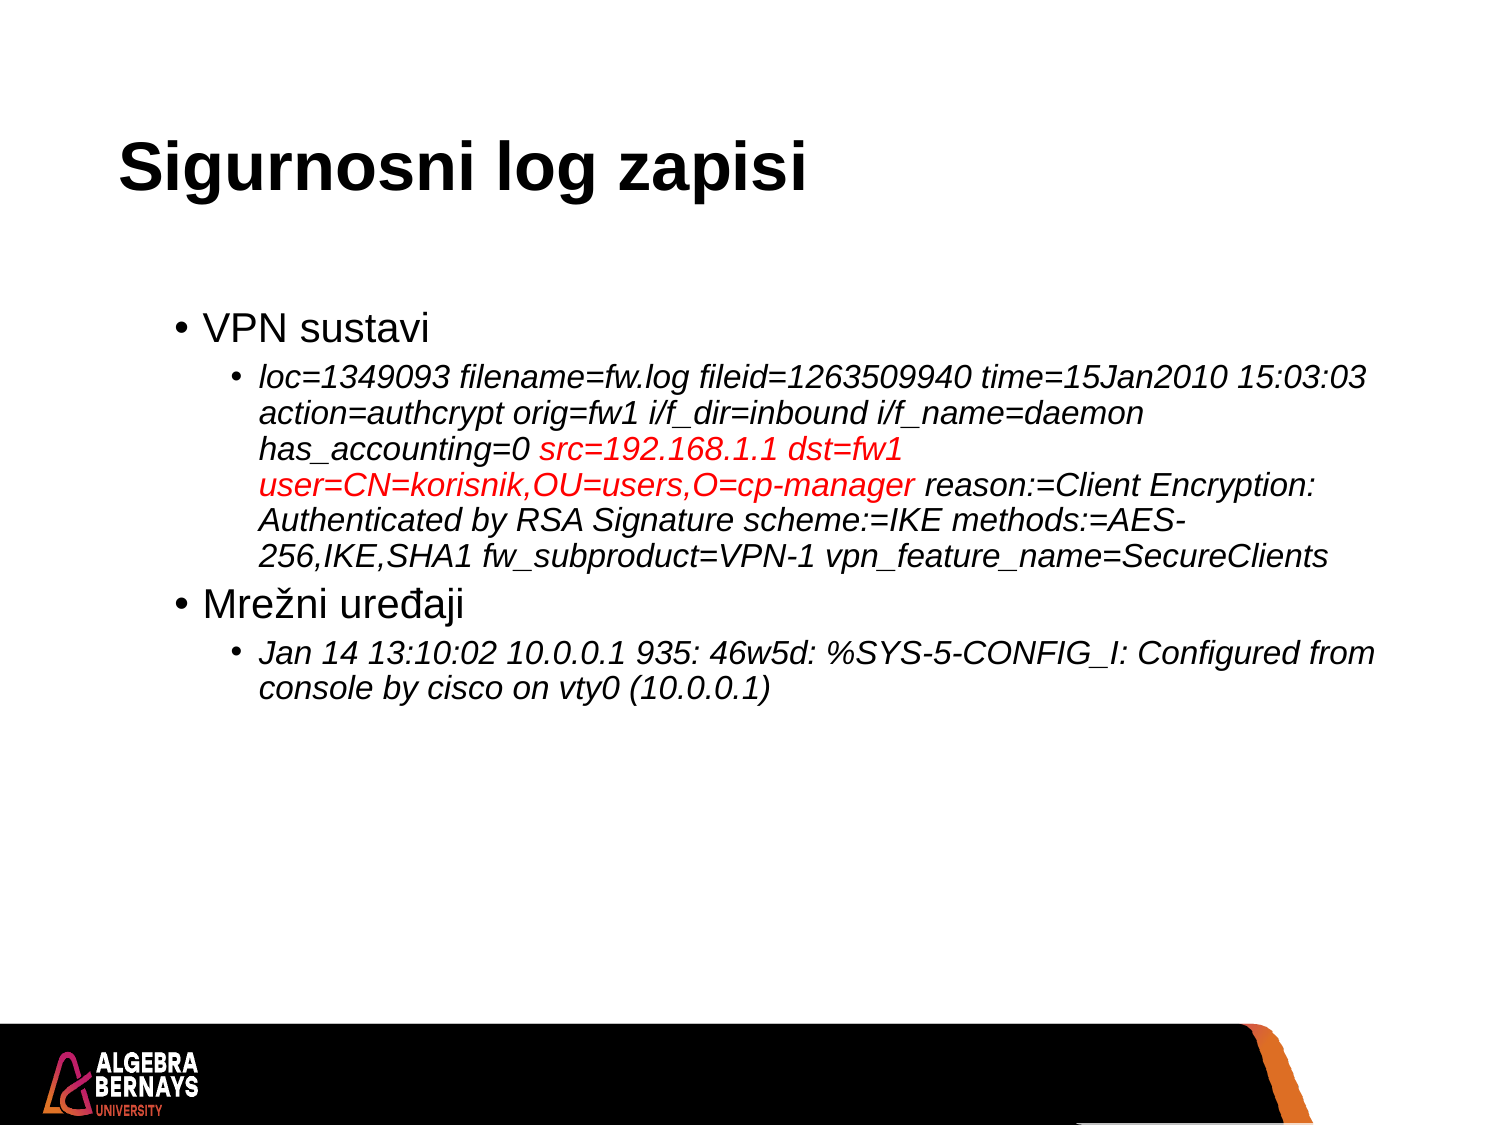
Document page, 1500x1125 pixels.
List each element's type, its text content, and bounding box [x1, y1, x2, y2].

list VPN sustavi loc=1349093 filename=fw.log fileid=1263509940 time=15Jan2010 15:03:03 action=authcrypt orig=fw1 i/f_dir=inbound i/f_name=daemon has_accounting=0 src=192.168.1.1 dst=fw1 user=CN=korisnik,OU=users,O=cp-manager reason:=Client Encryption: Authenticated by RSA Signature scheme:=IKE methods:=AES-256,IKE,SHA1 fw_subproduct=VPN-1 vpn_feature_name=SecureClients Mrežni uređaji Jan 14 13:10:02 10.0.0.1 935: 46w5d: %SYS-5-CONFIG_I: Configured from console by cisco on vty0 (10.0.0.1) [103, 299, 1397, 1014]
picture [0, 1023, 1468, 1125]
title Sigurnosni log zapisi [103, 59, 1397, 278]
